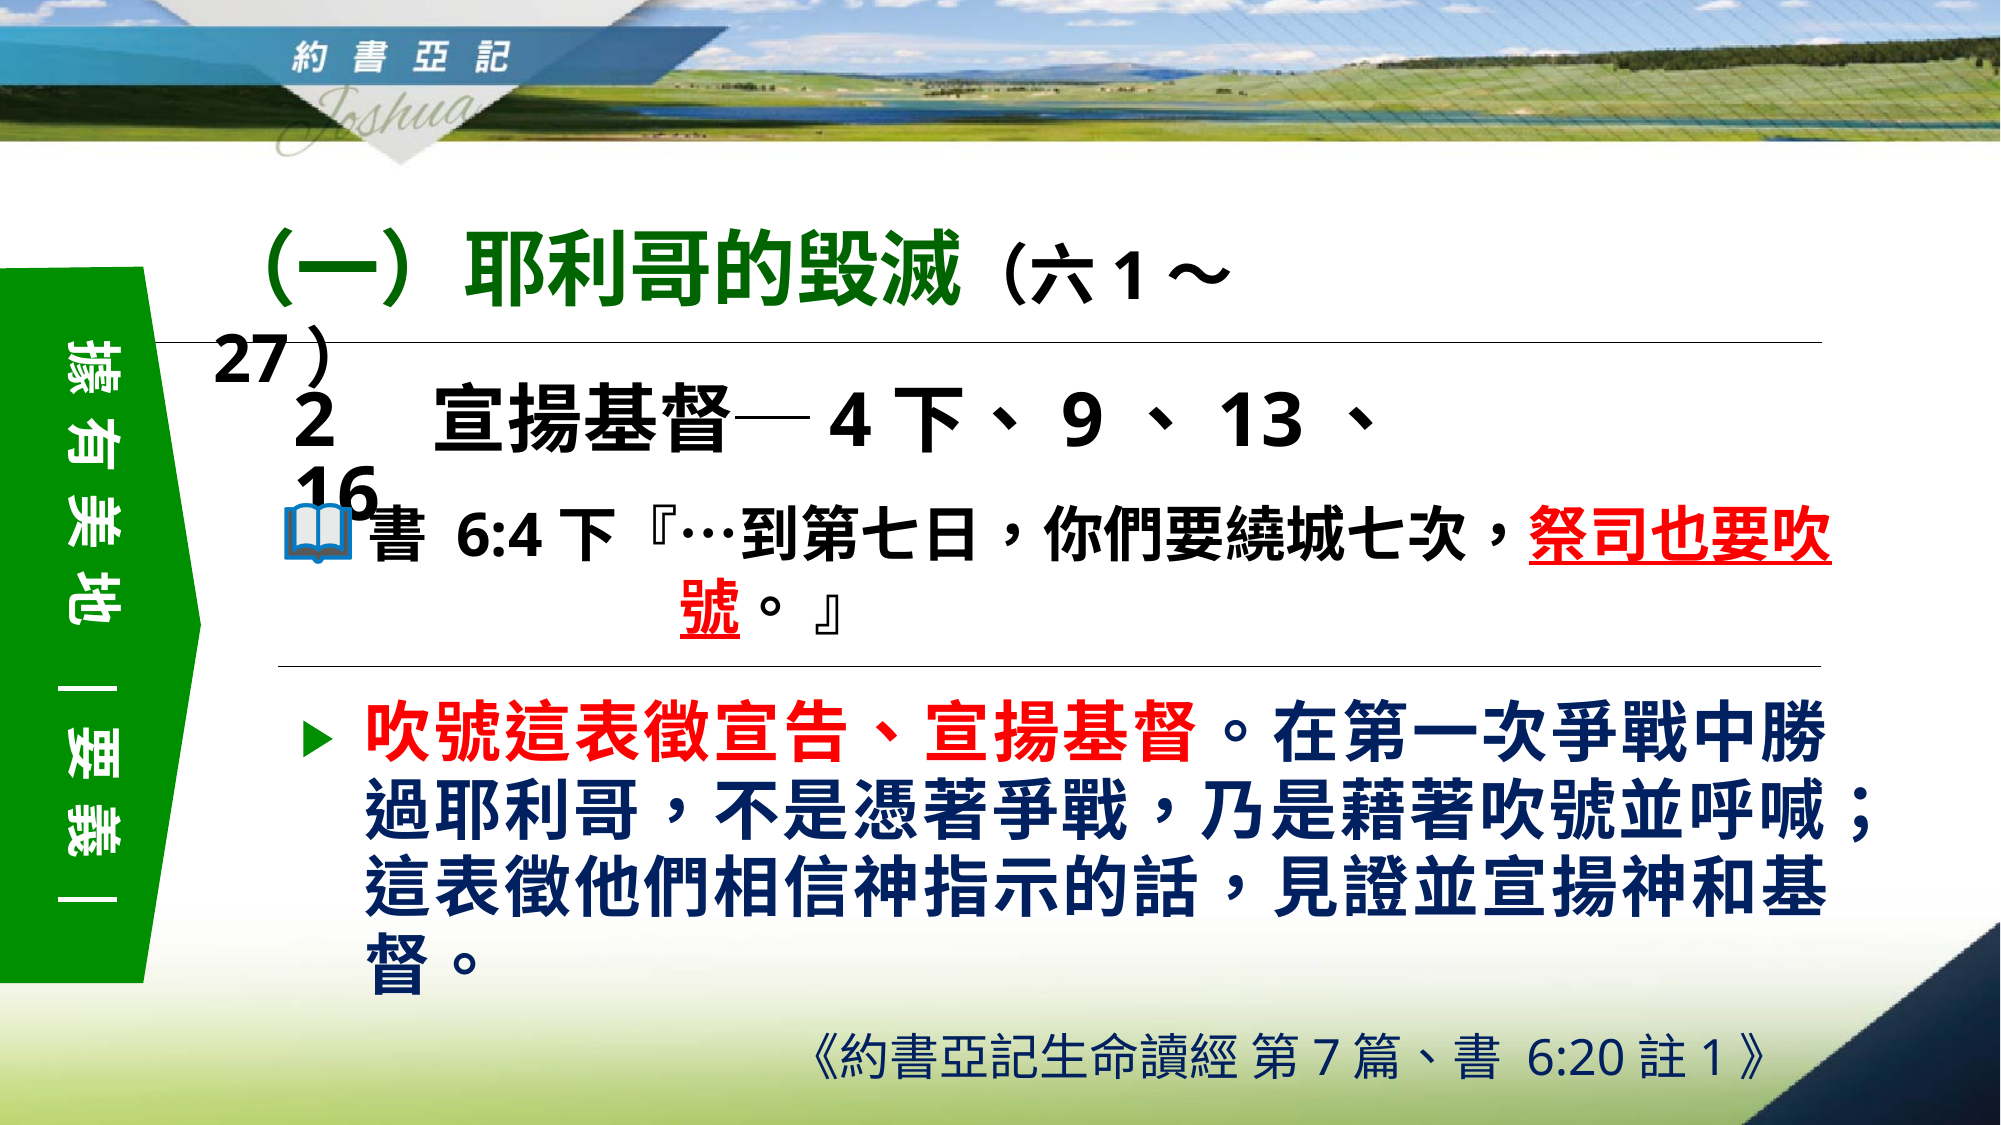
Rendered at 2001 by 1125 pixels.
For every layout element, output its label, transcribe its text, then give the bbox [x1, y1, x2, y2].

text_box 書 6:4下『…到第七日，你們要繞城七次，祭司也要吹號。 』 [352, 487, 1847, 650]
text_box 吹號這表徵宣告、宣揚基督。在第一次爭戰中勝過耶利哥，不是憑著爭戰，乃是藉著吹號並呼喊；這表徵他們相信神指示的話，見證並宣揚神和基督。 [350, 685, 1843, 1010]
picture [0, 0, 2001, 1125]
text_box 2 宣揚基督─4下、9、13、16 [278, 381, 1452, 543]
text_box 《約書亞記生命讀經 第7篇、書 6:20註1》 [774, 1004, 1805, 1093]
text_box （一）耶利哥的毀滅（六1～27） [198, 343, 1372, 404]
text_box （一）耶利哥的毀滅（六1～27） [198, 208, 1372, 342]
text_box [302, 718, 335, 760]
text_box [0, 265, 202, 985]
text_box 據有美地 要義 [38, 324, 137, 915]
